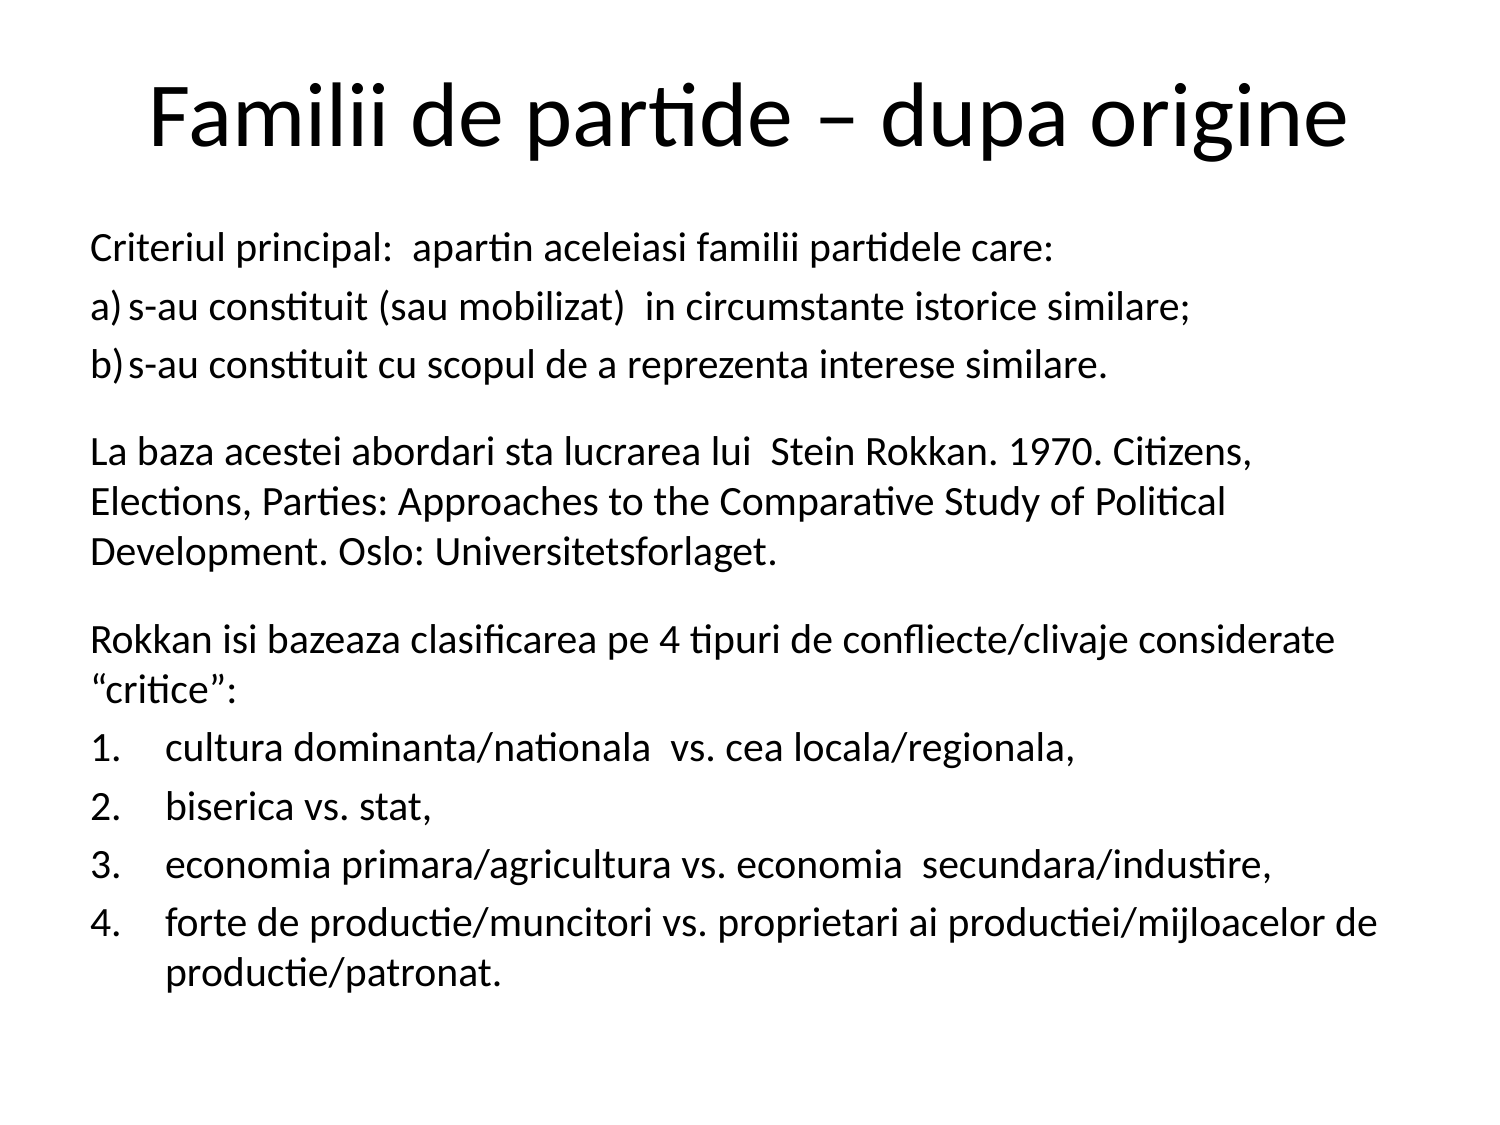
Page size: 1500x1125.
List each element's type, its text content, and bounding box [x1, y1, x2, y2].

list Criteriul principal: apartin aceleiasi familii partidele care: s-au constituit (sau mobilizat) in circumstante istorice similare; s-au constituit cu scopul de a reprezenta interese similare. La baza acestei abordari sta lucrarea lui Stein Rokkan. 1970. Citizens, Elections, Parties: Approaches to the Comparative Study of Political Development. Oslo: Universitetsforlaget. Rokkan isi bazeaza clasificarea pe 4 tipuri de confliecte/clivaje considerate “critice”: cultura dominanta/nationala vs. cea locala/regionala, biserica vs. stat, economia primara/agricultura vs. economia secundara/industire, forte de productie/muncitori vs. proprietari ai productiei/mijloacelor de productie/patronat. [75, 212, 1425, 1075]
title Familii de partide – dupa origine [75, 45, 1425, 175]
